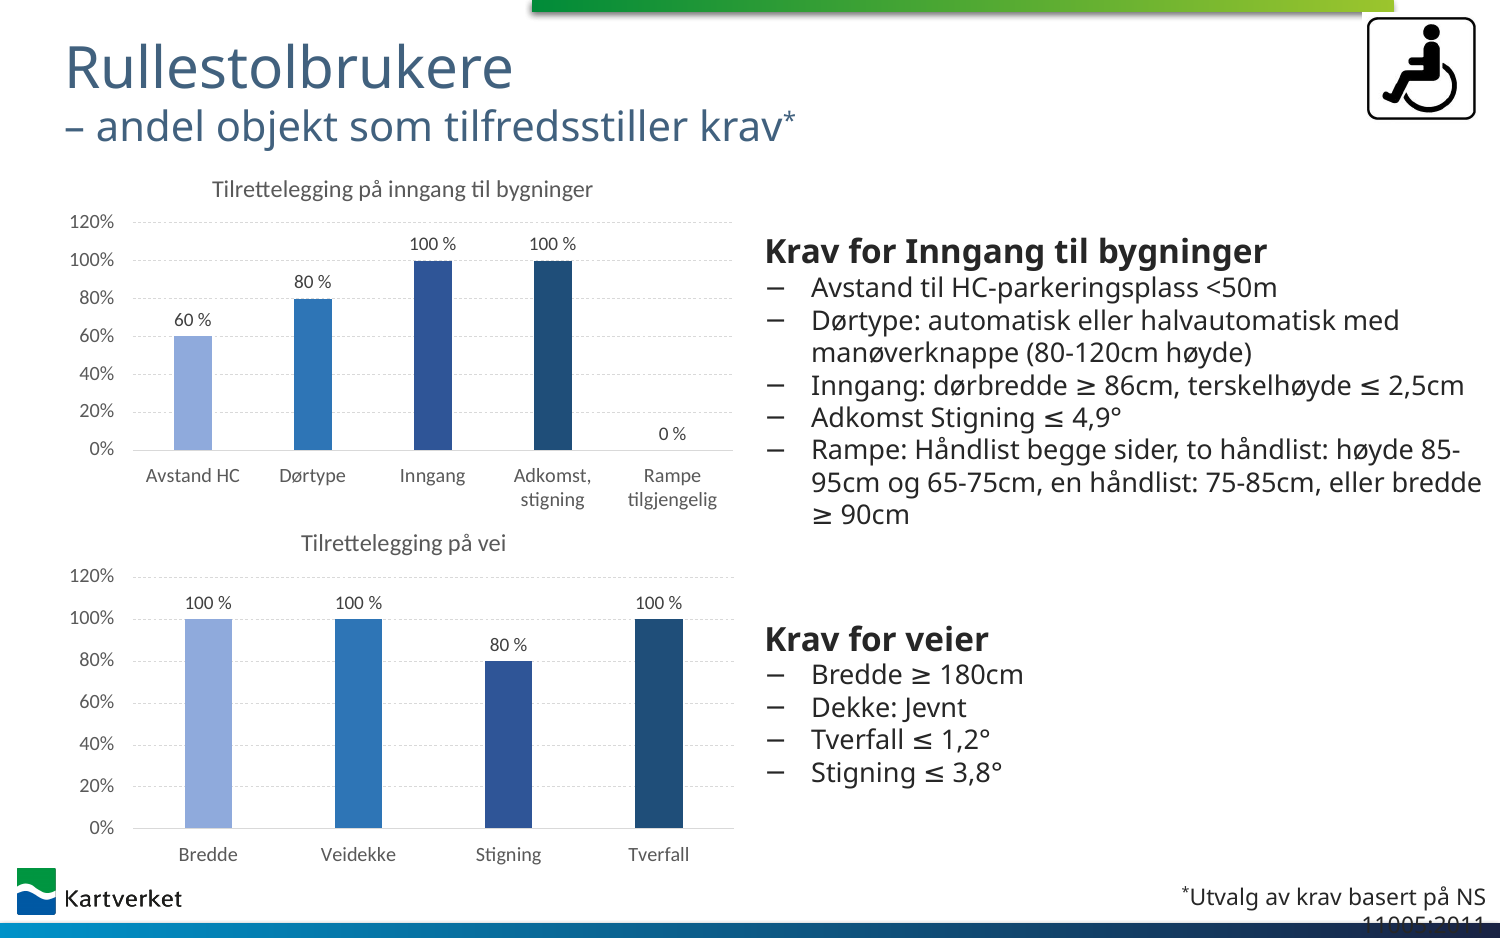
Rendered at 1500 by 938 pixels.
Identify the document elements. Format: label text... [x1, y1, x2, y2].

picture [62, 520, 746, 874]
picture [62, 166, 744, 519]
picture [1362, 12, 1481, 126]
text_box Krav for veier Bredde ≥ 180cm Dekke: Jevnt Tverfall ≤ 1,2° Stigning ≤ 3,8° [749, 610, 1500, 795]
text_box Krav for Inngang til bygninger Avstand til HC-parkeringsplass <50m Dørtype: automatisk eller halvautomatisk med manøverknappe (80-120cm høyde) Inngang: dørbredde ≥ 86cm, terskelhøyde ≤ 2,5cm Adkomst Stigning ≤ 4,9° Rampe: Håndlist begge sider, to håndlist: høyde 85-95cm og 65-75cm, en håndlist: 75-85cm, eller bredde ≥ 90cm [749, 223, 1500, 538]
text_box Rullestolbrukere – andel objekt som tilfredsstiller krav* [49, 25, 1431, 158]
text_box *Utvalg av krav basert på NS 11005:2011 [1068, 873, 1500, 938]
